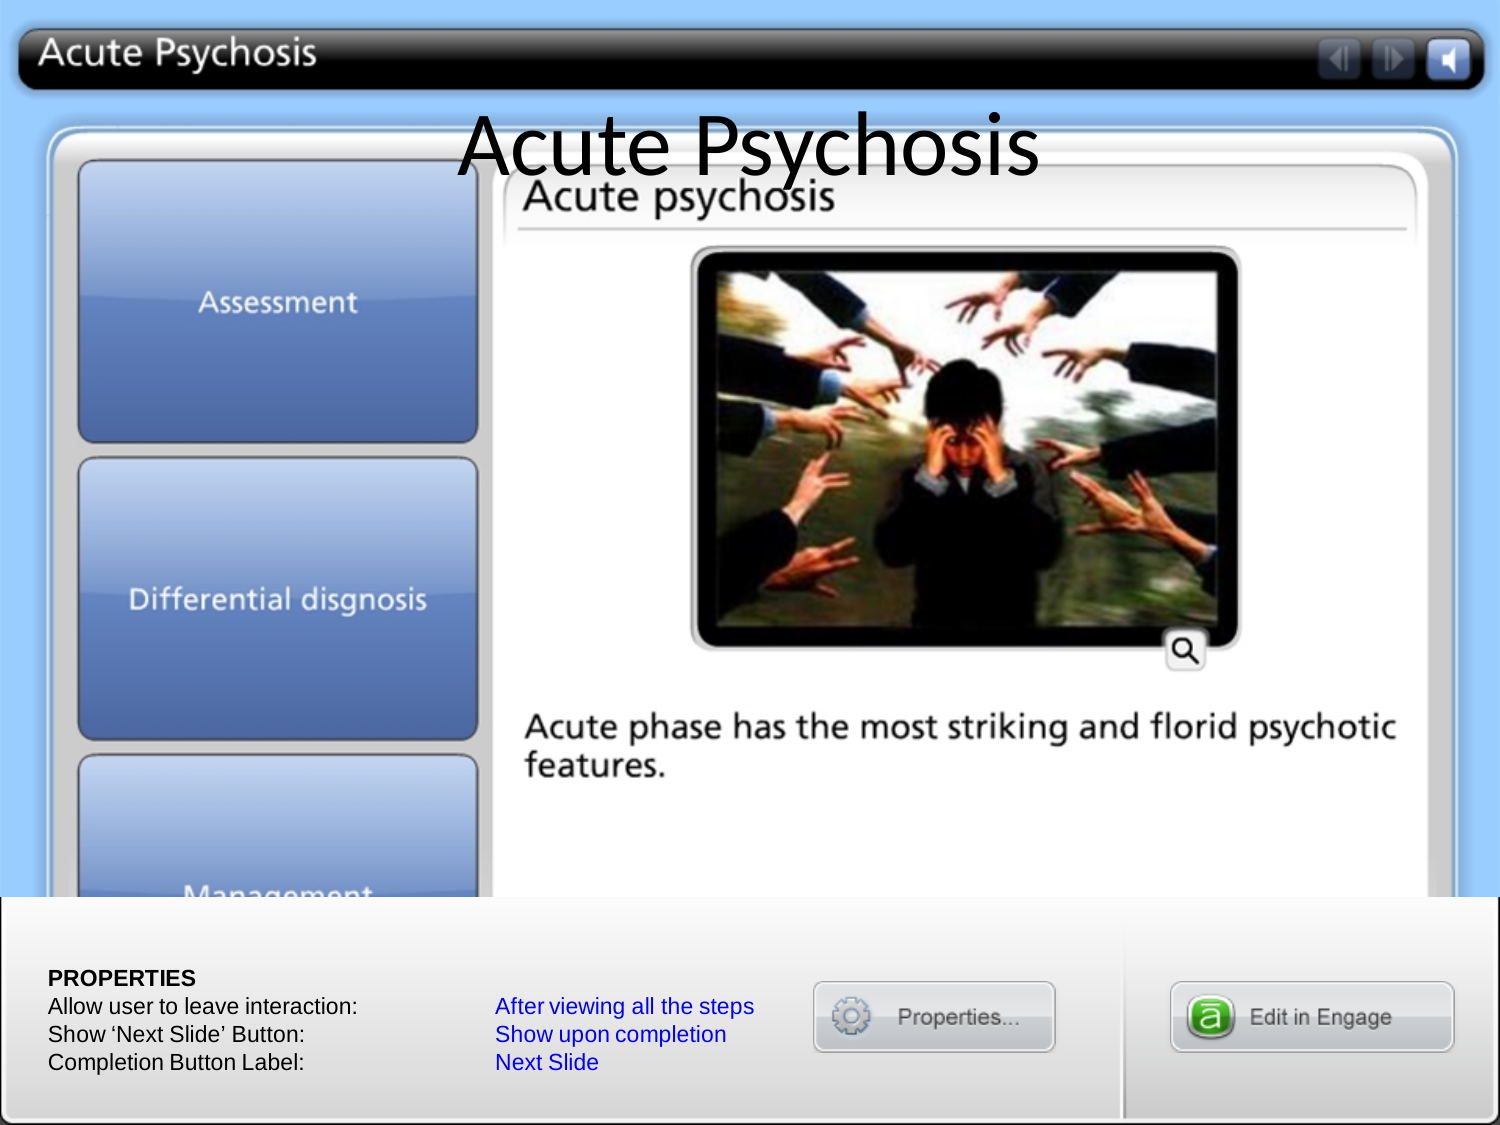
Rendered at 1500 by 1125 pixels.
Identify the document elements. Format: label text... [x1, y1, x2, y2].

title Acute Psychosis [75, 45, 1425, 233]
picture [0, 0, 1500, 1125]
